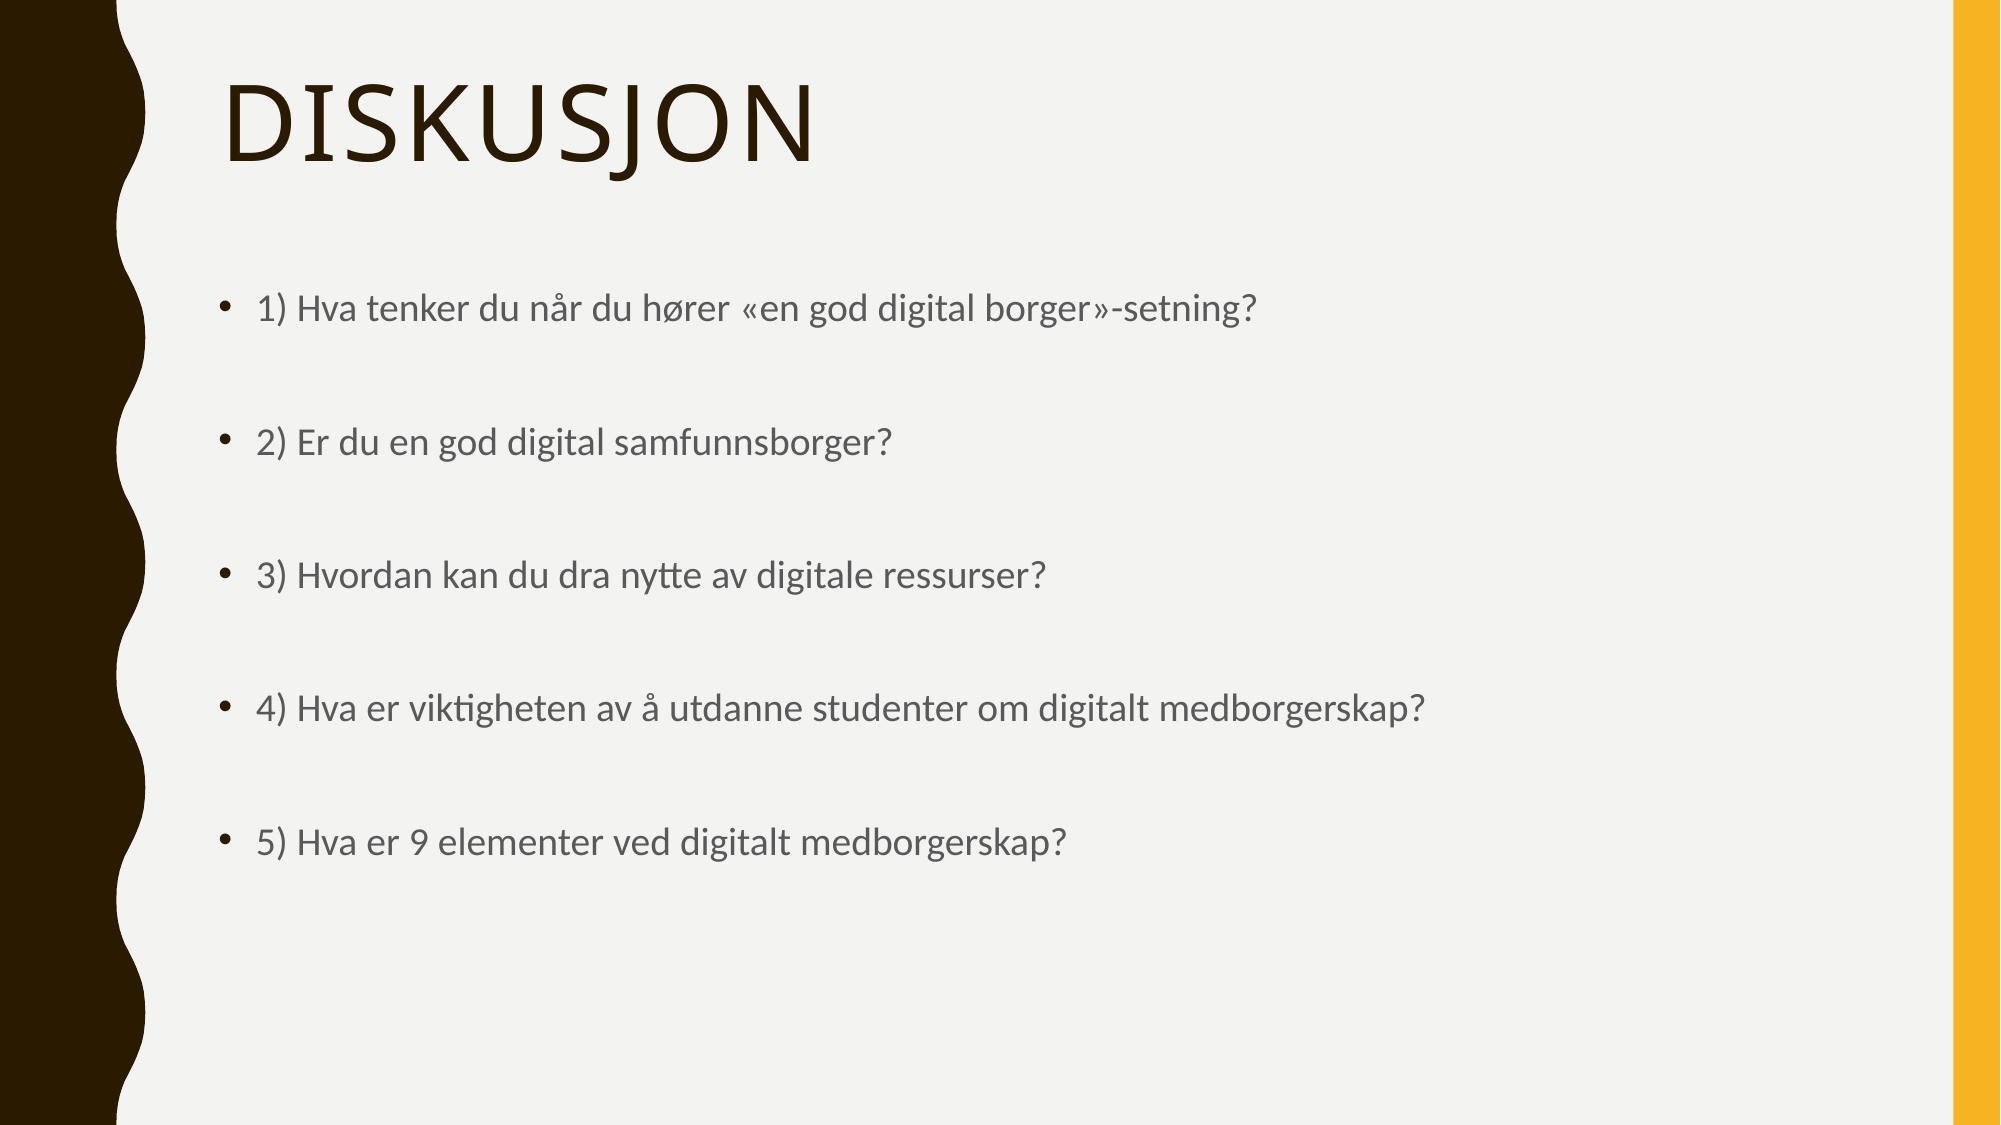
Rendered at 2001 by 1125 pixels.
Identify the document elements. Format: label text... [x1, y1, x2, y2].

list 1) Hva tenker du når du hører «en god digital borger»-setning? 2) Er du en god digital samfunnsborger? 3) Hvordan kan du dra nytte av digitale ressurser? 4) Hva er viktigheten av å utdanne studenter om digitalt medborgerskap? 5) Hva er 9 elementer ved digitalt medborgerskap? [203, 270, 1873, 1003]
title diskusjon [205, 62, 1875, 308]
